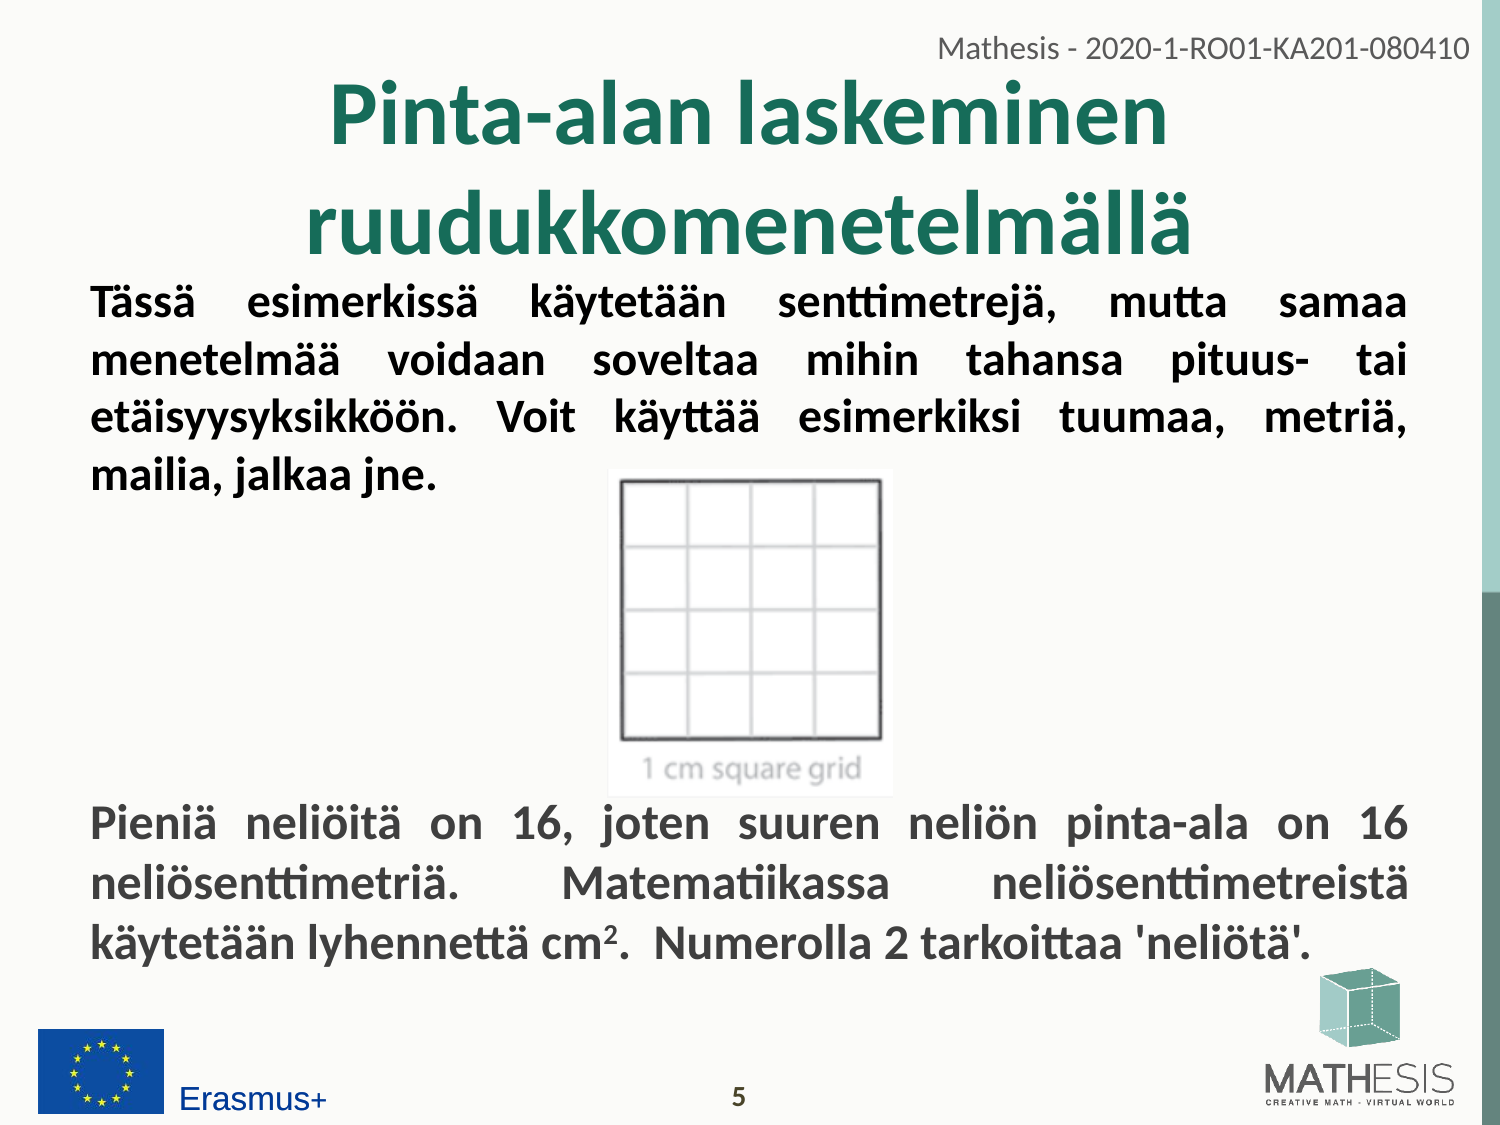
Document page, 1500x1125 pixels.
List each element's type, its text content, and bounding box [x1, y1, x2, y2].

picture [38, 1029, 164, 1114]
title Pinta-alan laskeminen ruudukkomenetelmällä [75, 45, 1425, 233]
list Tässä esimerkissä käytetään senttimetrejä, mutta samaa menetelmää voidaan soveltaa mihin tahansa pituus- tai etäisyysyksikköön. Voit käyttää esimerkiksi tuumaa, metriä, mailia, jalkaa jne. Pieniä neliöitä on 16, joten suuren neliön pinta-ala on 16 neliösenttimetriä. Matematiikassa neliösenttimetreistä käytetään lyhennettä cm2. Numerolla 2 tarkoittaa 'neliötä'. [75, 262, 1425, 1005]
picture [606, 469, 894, 798]
